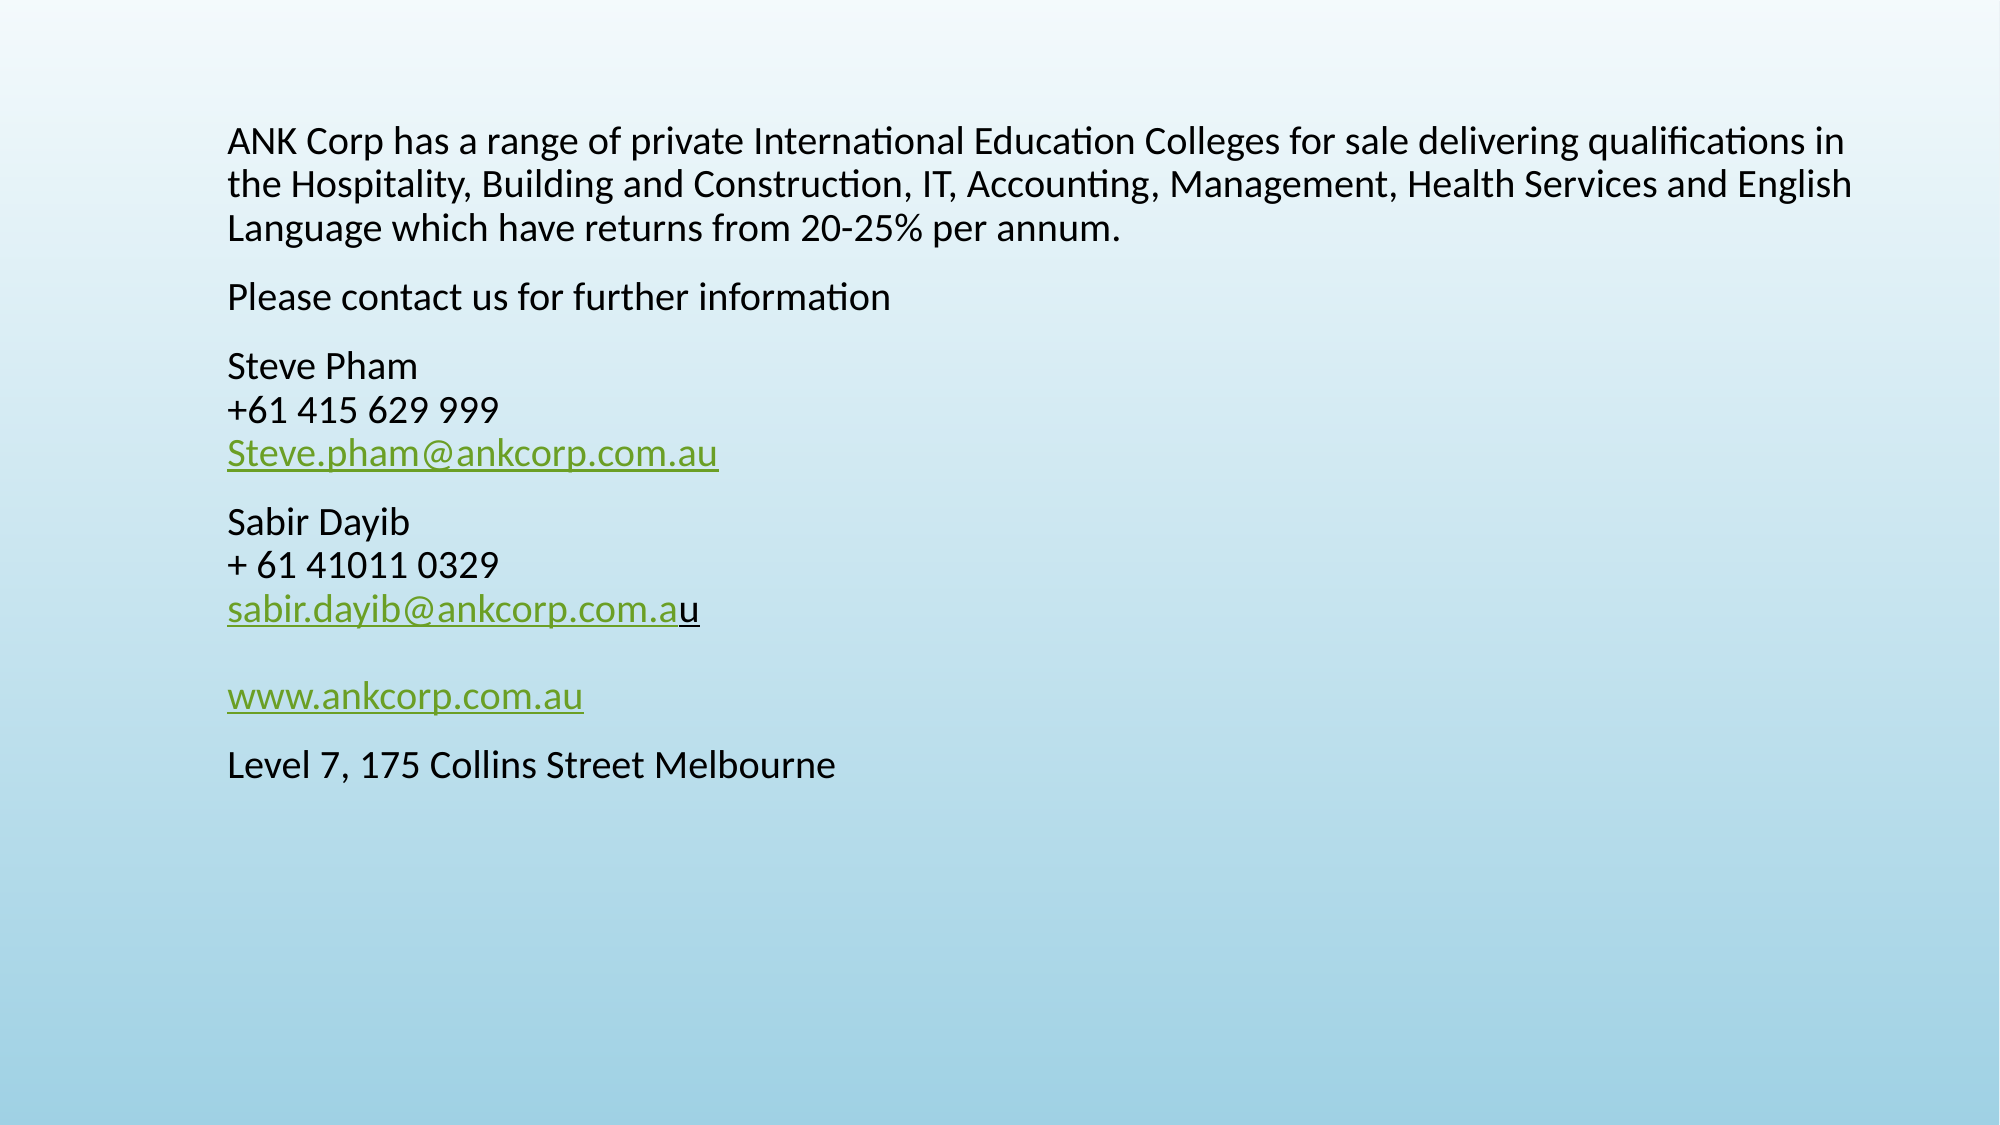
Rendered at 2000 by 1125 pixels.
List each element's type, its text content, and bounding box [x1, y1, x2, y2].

list ANK Corp has a range of private International Education Colleges for sale delivering qualifications in the Hospitality, Building and Construction, IT, Accounting, Management, Health Services and English Language which have returns from 20-25% per annum. Please contact us for further information Steve Pham +61 415 629 999 Steve.pham@ankcorp.com.au Sabir Dayib + 61 41011 0329 sabir.dayib@ankcorp.com.au www.ankcorp.com.au Level 7, 175 Collins Street Melbourne [212, 112, 1900, 800]
